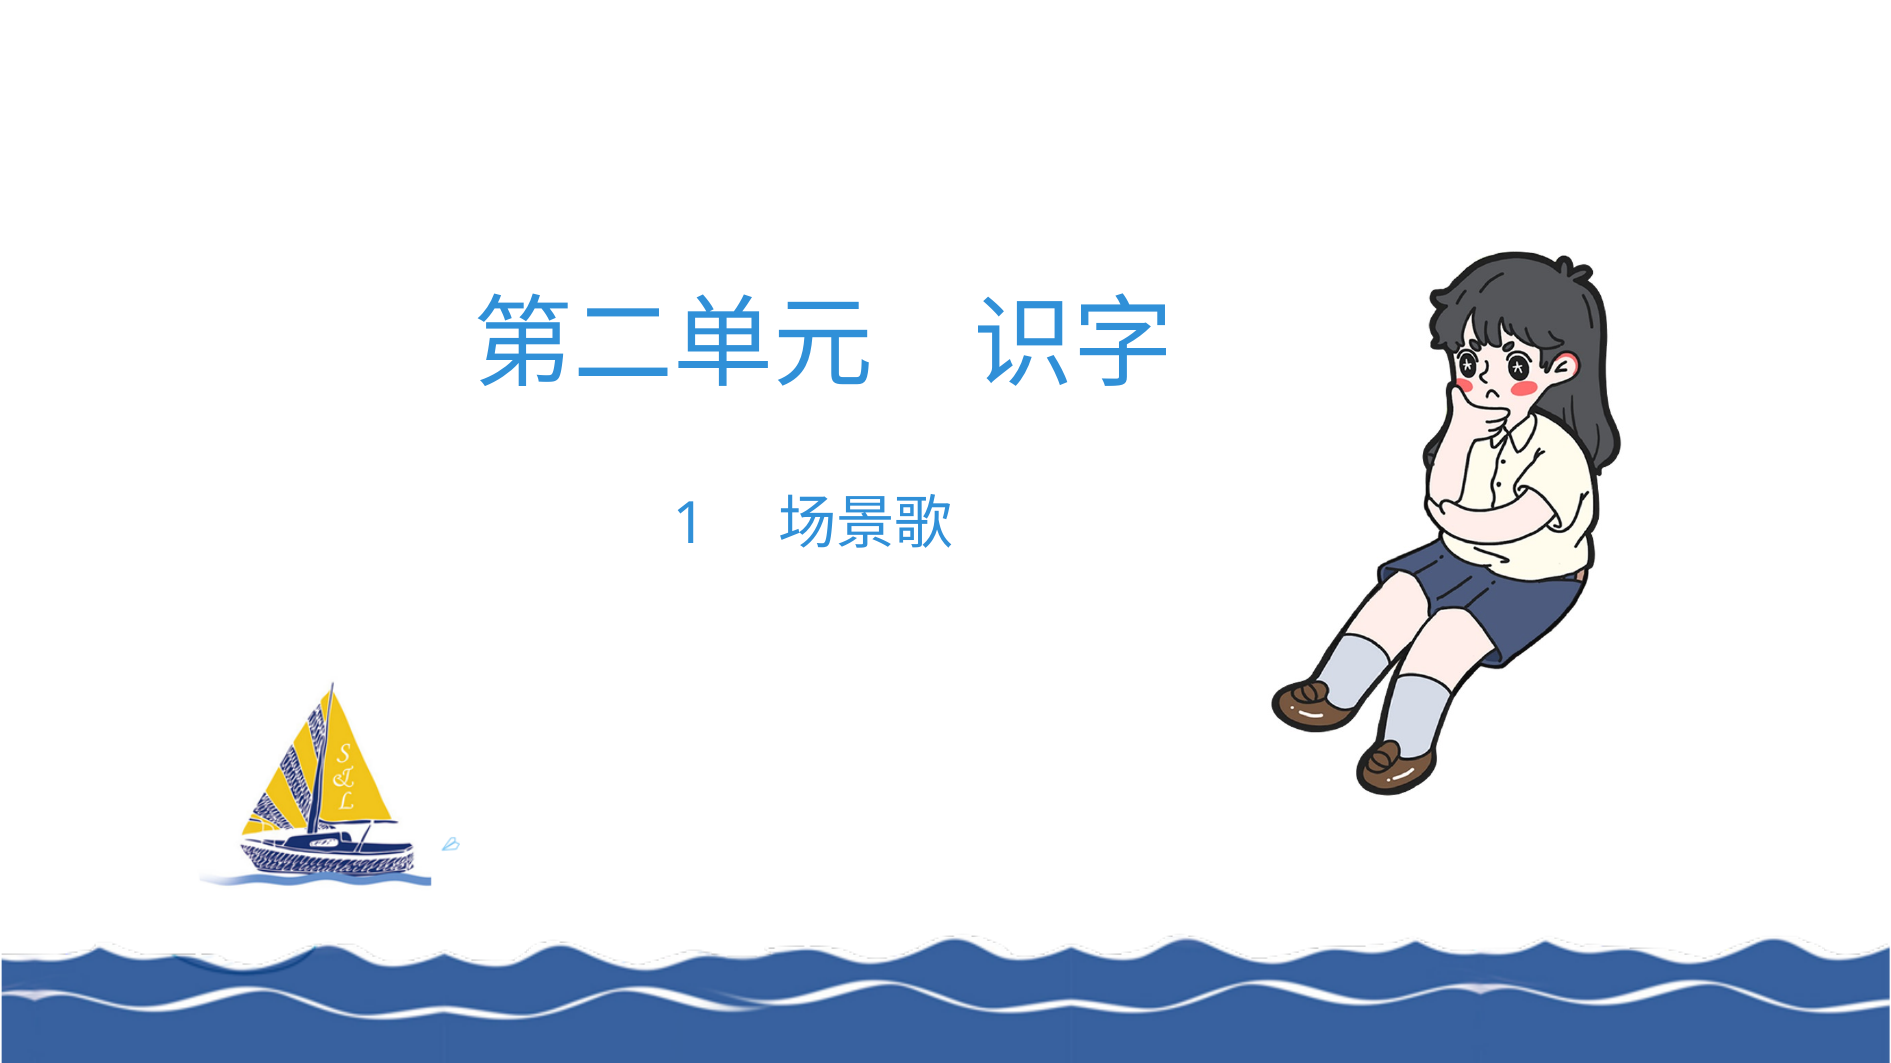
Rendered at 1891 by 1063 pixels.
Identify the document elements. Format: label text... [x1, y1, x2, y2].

picture [1267, 240, 1643, 831]
text_box 1 场景歌 [279, 442, 1267, 563]
picture [1, 618, 1891, 1063]
text_box 第二单元 识字 [186, 271, 1267, 407]
